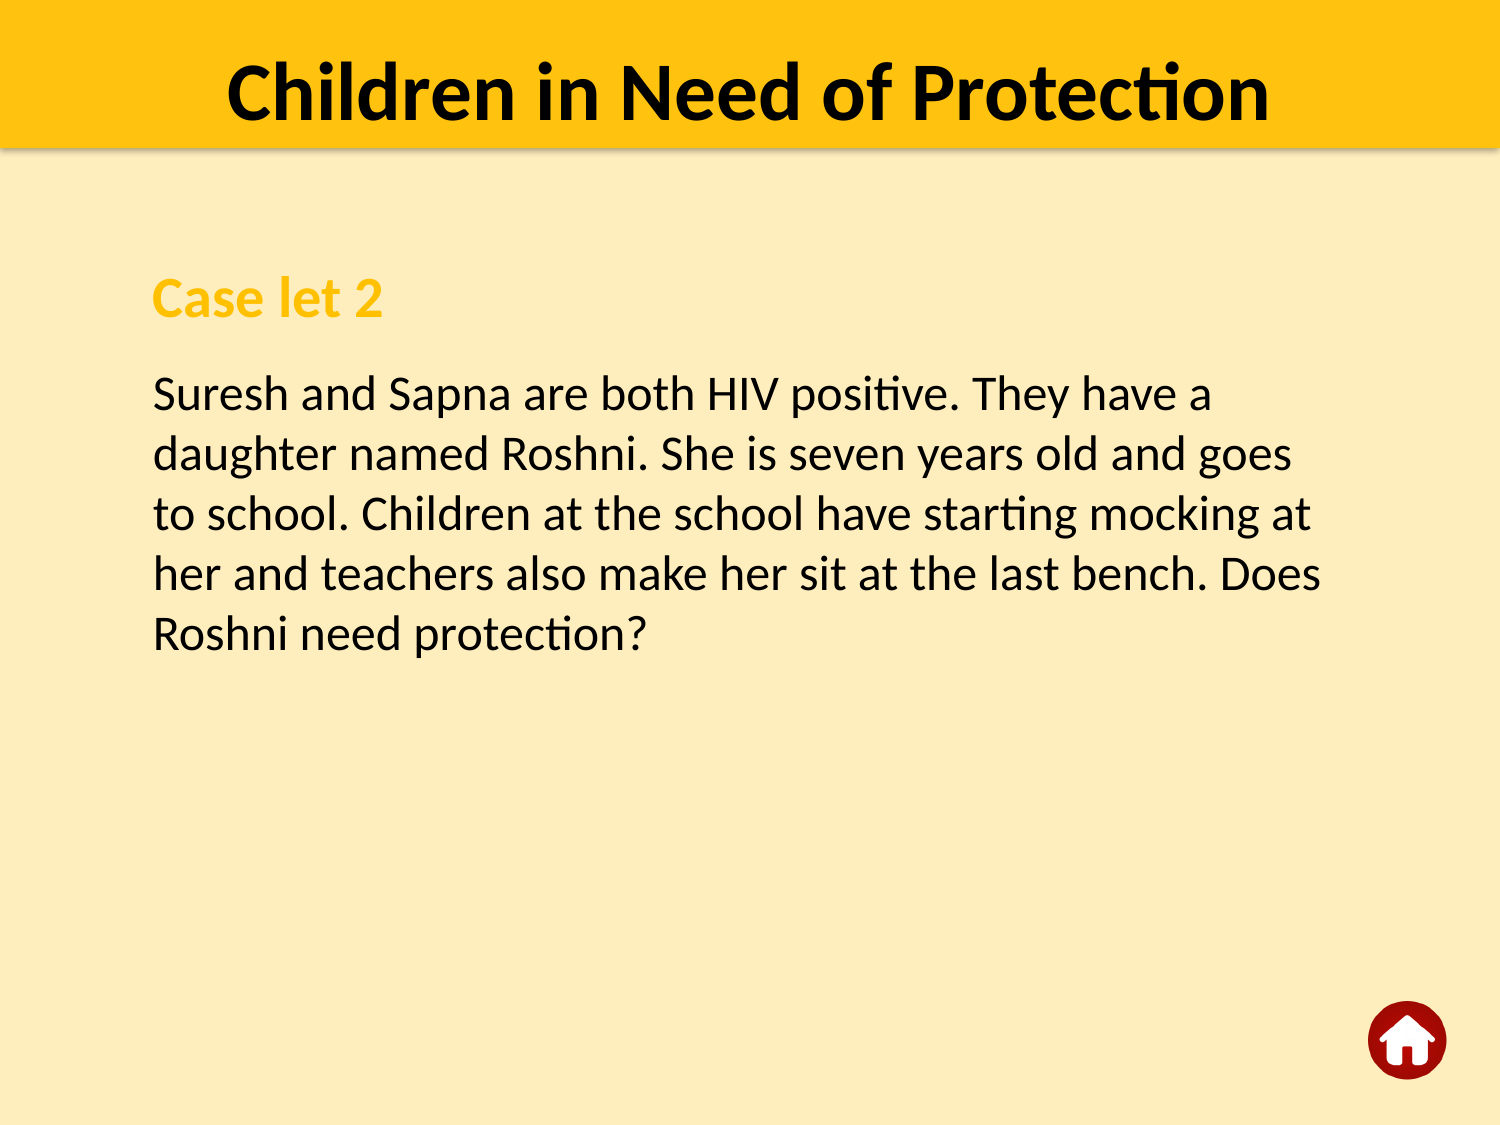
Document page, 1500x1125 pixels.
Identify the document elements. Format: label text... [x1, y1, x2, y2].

text_box Case let 2 [138, 251, 703, 336]
picture [1359, 992, 1455, 1088]
list Suresh and Sapna are both HIV positive. They have a daughter named Roshni. She is seven years old and goes to school. Children at the school have starting mocking at her and teachers also make her sit at the last bench. Does Roshni need protection? [138, 352, 1355, 772]
text_box Children in Need of Protection [0, 29, 1500, 119]
